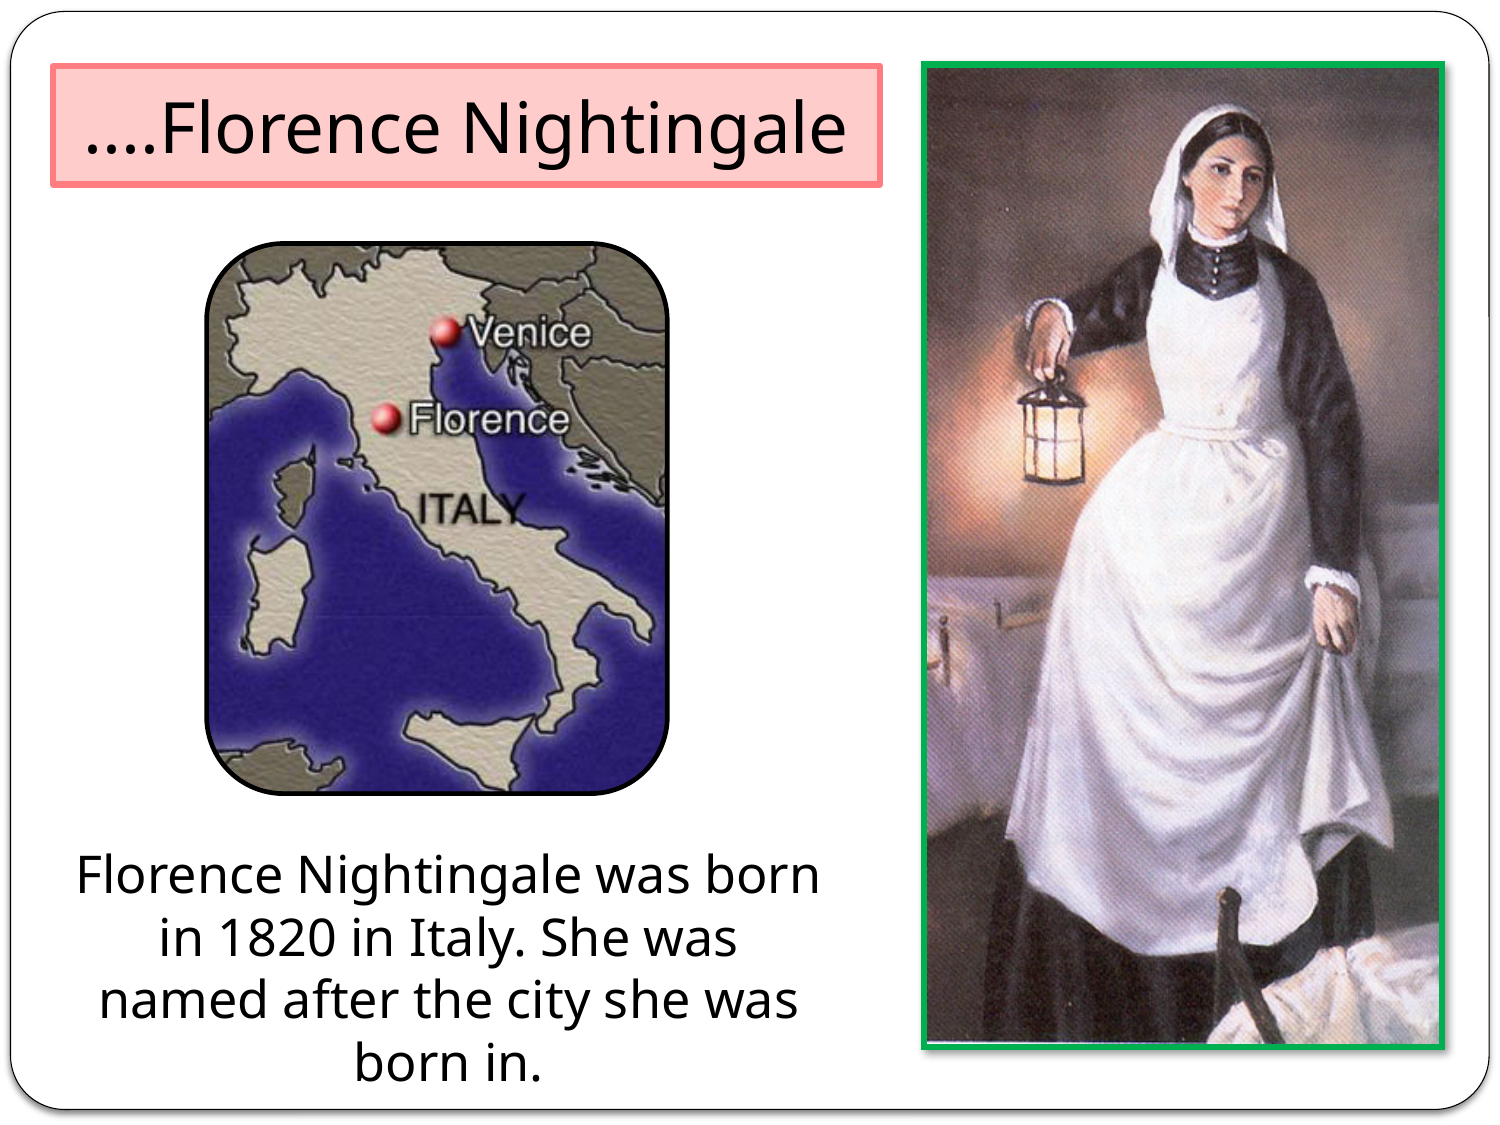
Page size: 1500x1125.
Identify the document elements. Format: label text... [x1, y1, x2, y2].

picture [926, 67, 1439, 1044]
text_box Florence Nightingale was born in 1820 in Italy. She was named after the city she was born in. [53, 834, 845, 1099]
text_box ....Florence Nightingale [52, 65, 881, 185]
picture [206, 243, 668, 794]
